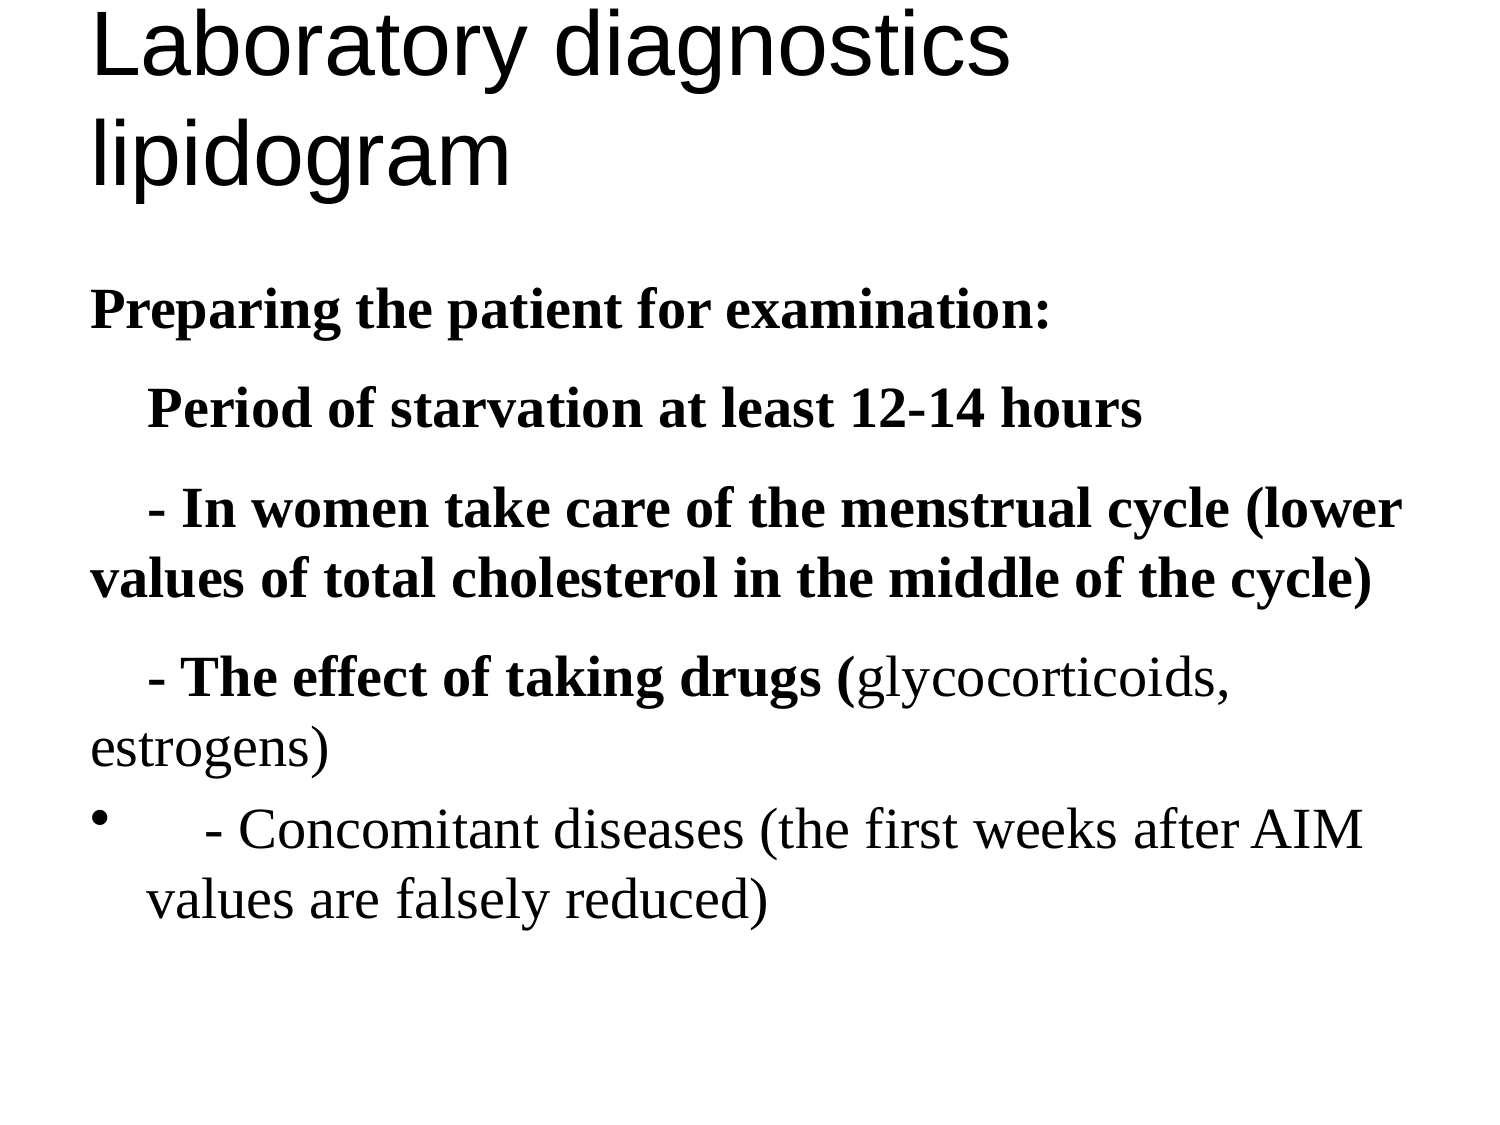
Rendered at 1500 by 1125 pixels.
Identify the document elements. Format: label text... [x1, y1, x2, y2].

title Laboratory diagnostics lipidogram [74, 0, 1426, 188]
list Preparing the patient for examination: Period of starvation at least 12-14 hours - In women take care of the menstrual cycle (lower values of total cholesterol in the middle of the cycle) - The effect of taking drugs (glycocorticoids, estrogens) - Concomitant diseases (the first weeks after AIM values are falsely reduced) [74, 262, 1426, 1006]
